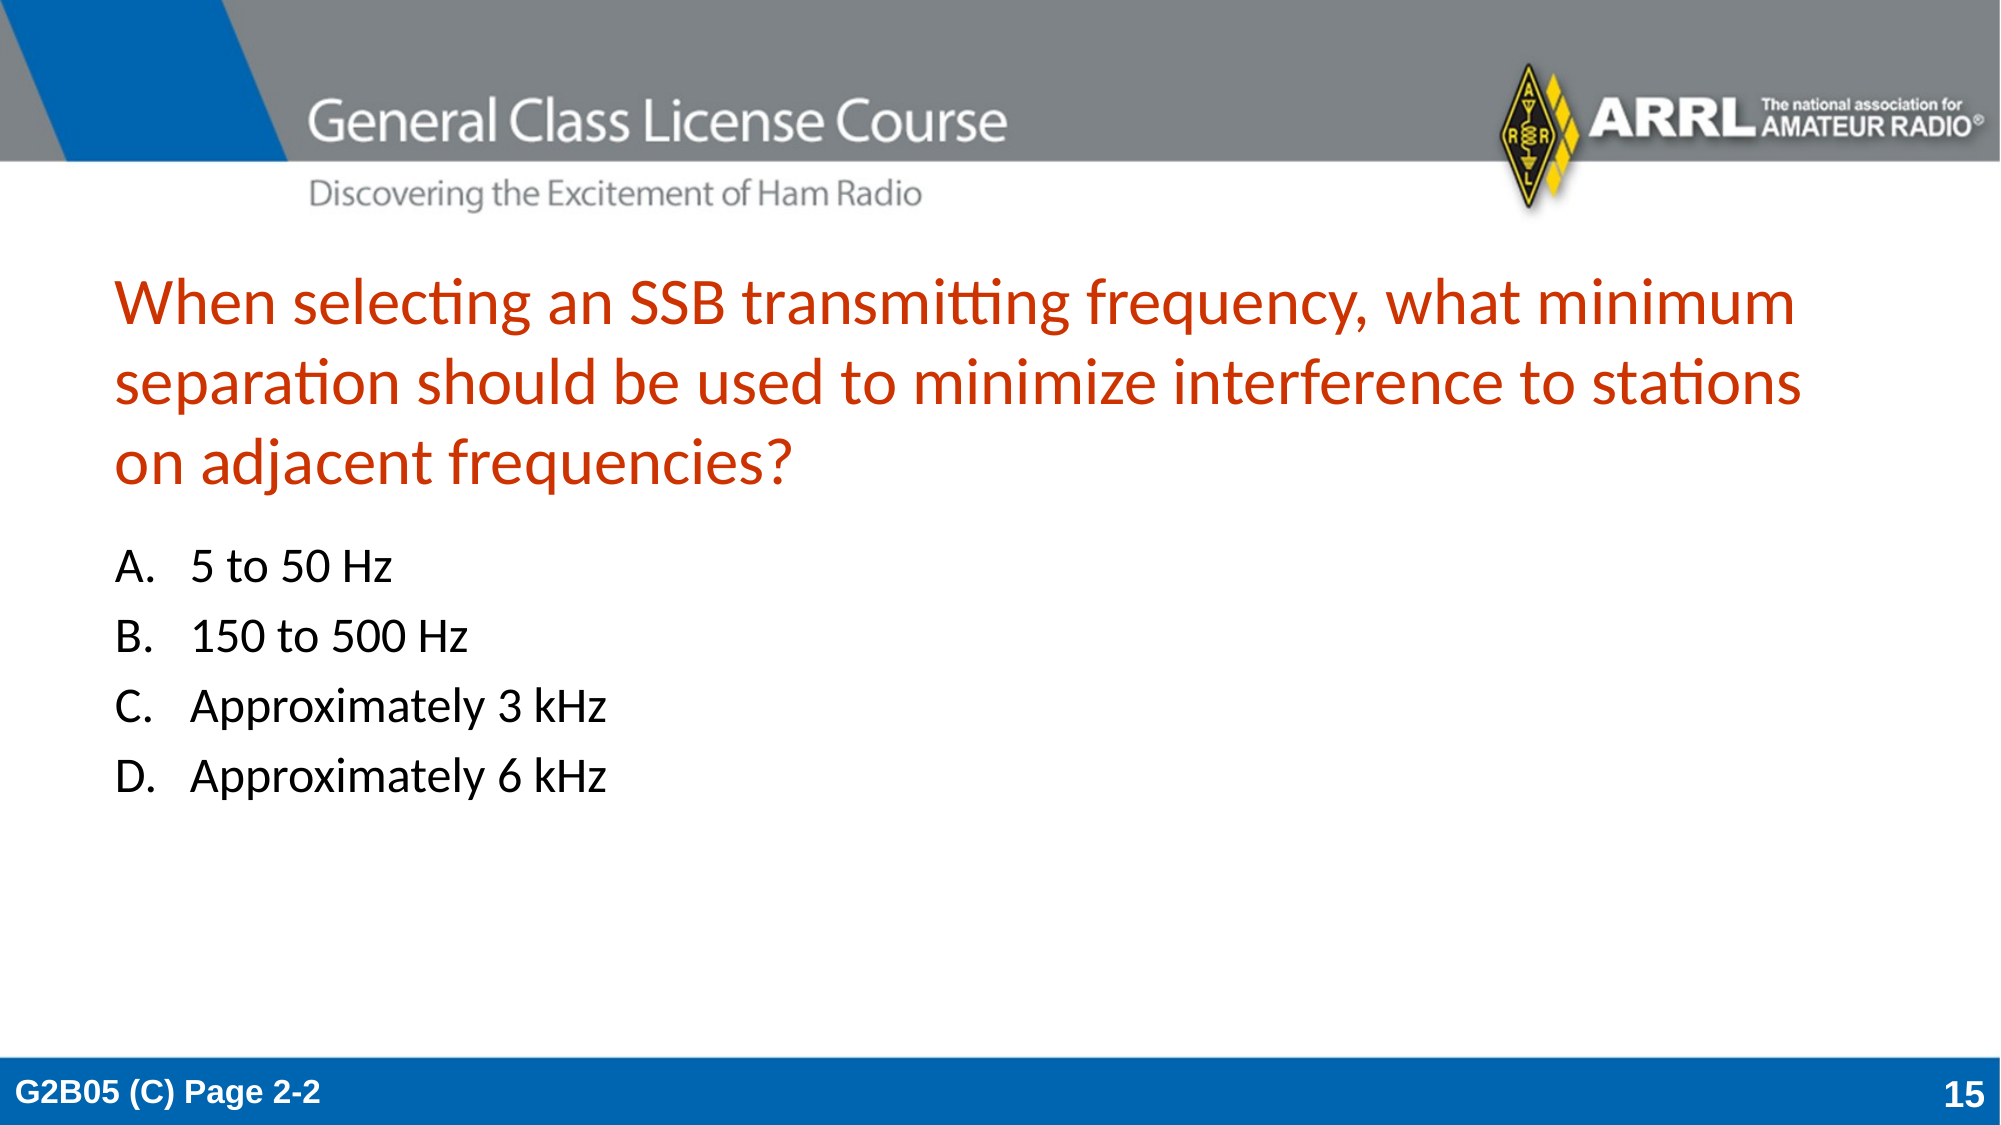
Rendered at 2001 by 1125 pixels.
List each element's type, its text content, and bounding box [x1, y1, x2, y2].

picture [0, 0, 2001, 1125]
text_box G2B05 (C) Page 2-2 [0, 1062, 1313, 1118]
title When selecting an SSB transmitting frequency, what minimum separation should be used to minimize interference to stations on adjacent frequencies? [99, 249, 1900, 388]
text_box 15 [1875, 1062, 2000, 1123]
list 5 to 50 Hz 150 to 500 Hz Approximately 3 kHz Approximately 6 kHz [99, 525, 1900, 1005]
